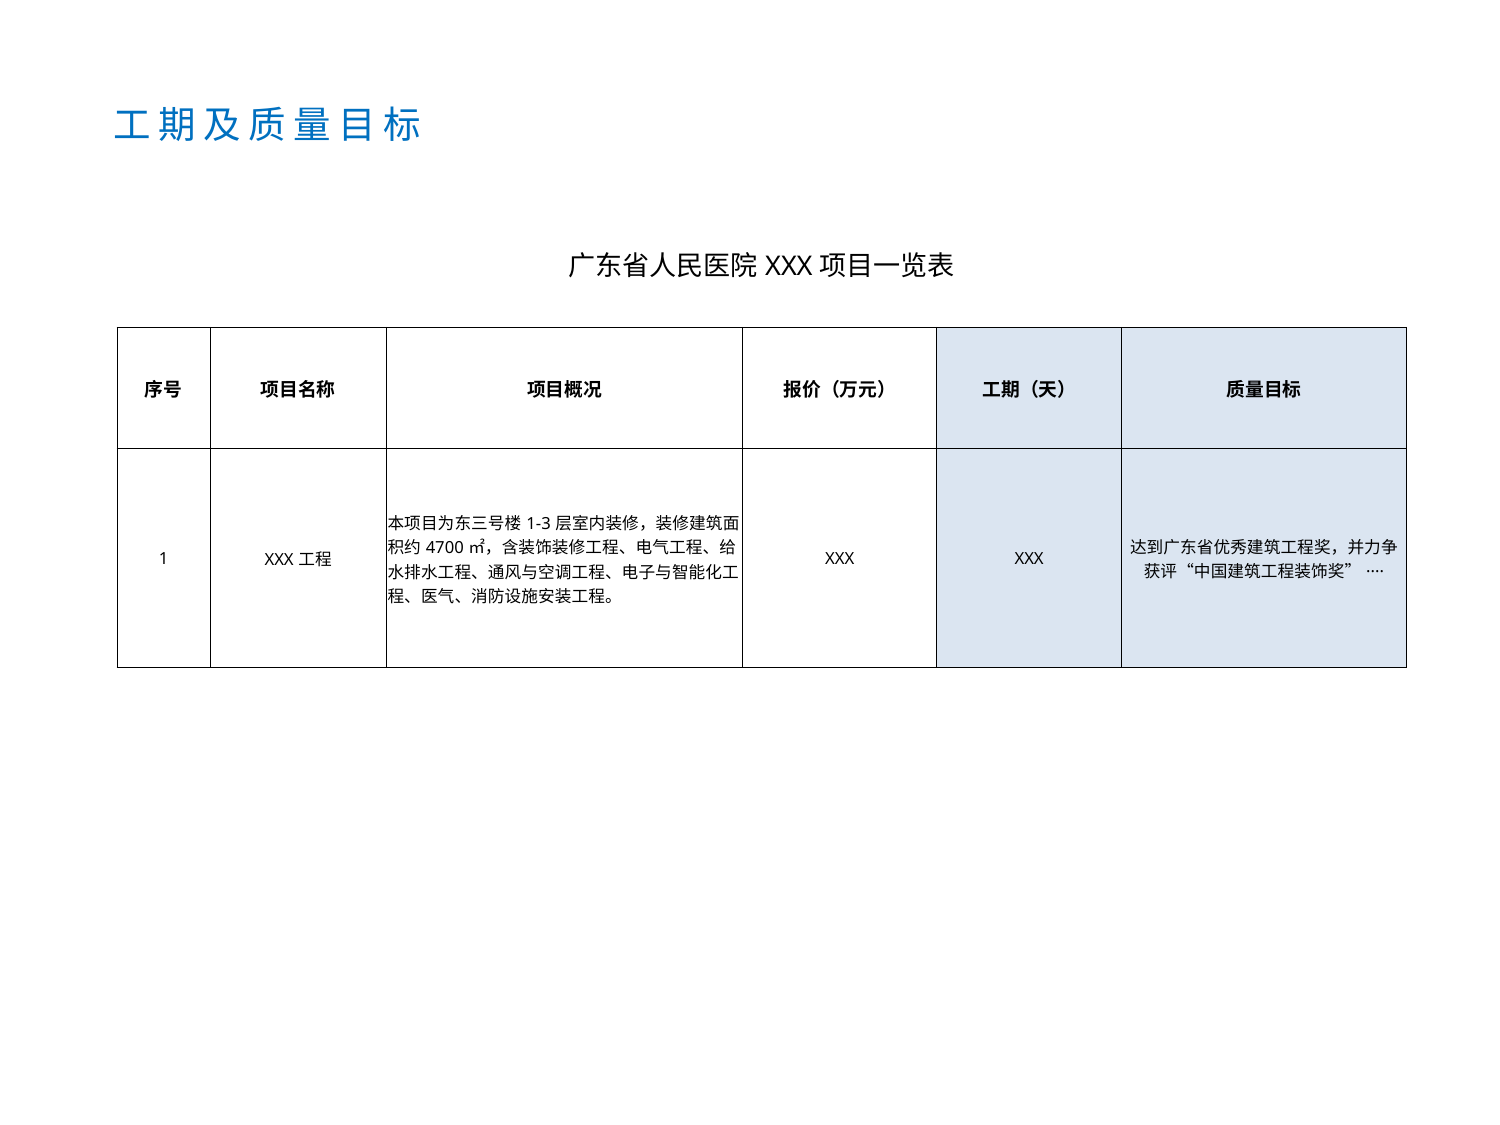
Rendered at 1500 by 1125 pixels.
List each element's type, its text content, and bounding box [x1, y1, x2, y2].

table_cell XXX工程 [211, 449, 386, 667]
table_cell 工期（天） [937, 328, 1121, 448]
table_cell 本项目为东三号楼1-3层室内装修，装修建筑面积约4700㎡，含装饰装修工程、电气工程、给水排水工程、通风与空调工程、电子与智能化工程、医气、消防设施安装工程。 [387, 449, 742, 667]
text_box 工期及质量目标 [99, 93, 437, 154]
table_cell 项目概况 [387, 328, 742, 448]
table_cell 达到广东省优秀建筑工程奖，并力争获评“中国建筑工程装饰奖”···· [1122, 449, 1406, 667]
table_cell 1 [118, 449, 210, 667]
table_cell 序号 [118, 328, 210, 448]
table_header 广东省人民医院XXX项目一览表 [117, 199, 1406, 327]
table_cell XXX [937, 449, 1121, 667]
table_cell 质量目标 [1122, 328, 1406, 448]
table_cell XXX [743, 449, 936, 667]
table_cell 报价（万元） [743, 328, 936, 448]
table_cell 项目名称 [211, 328, 386, 448]
